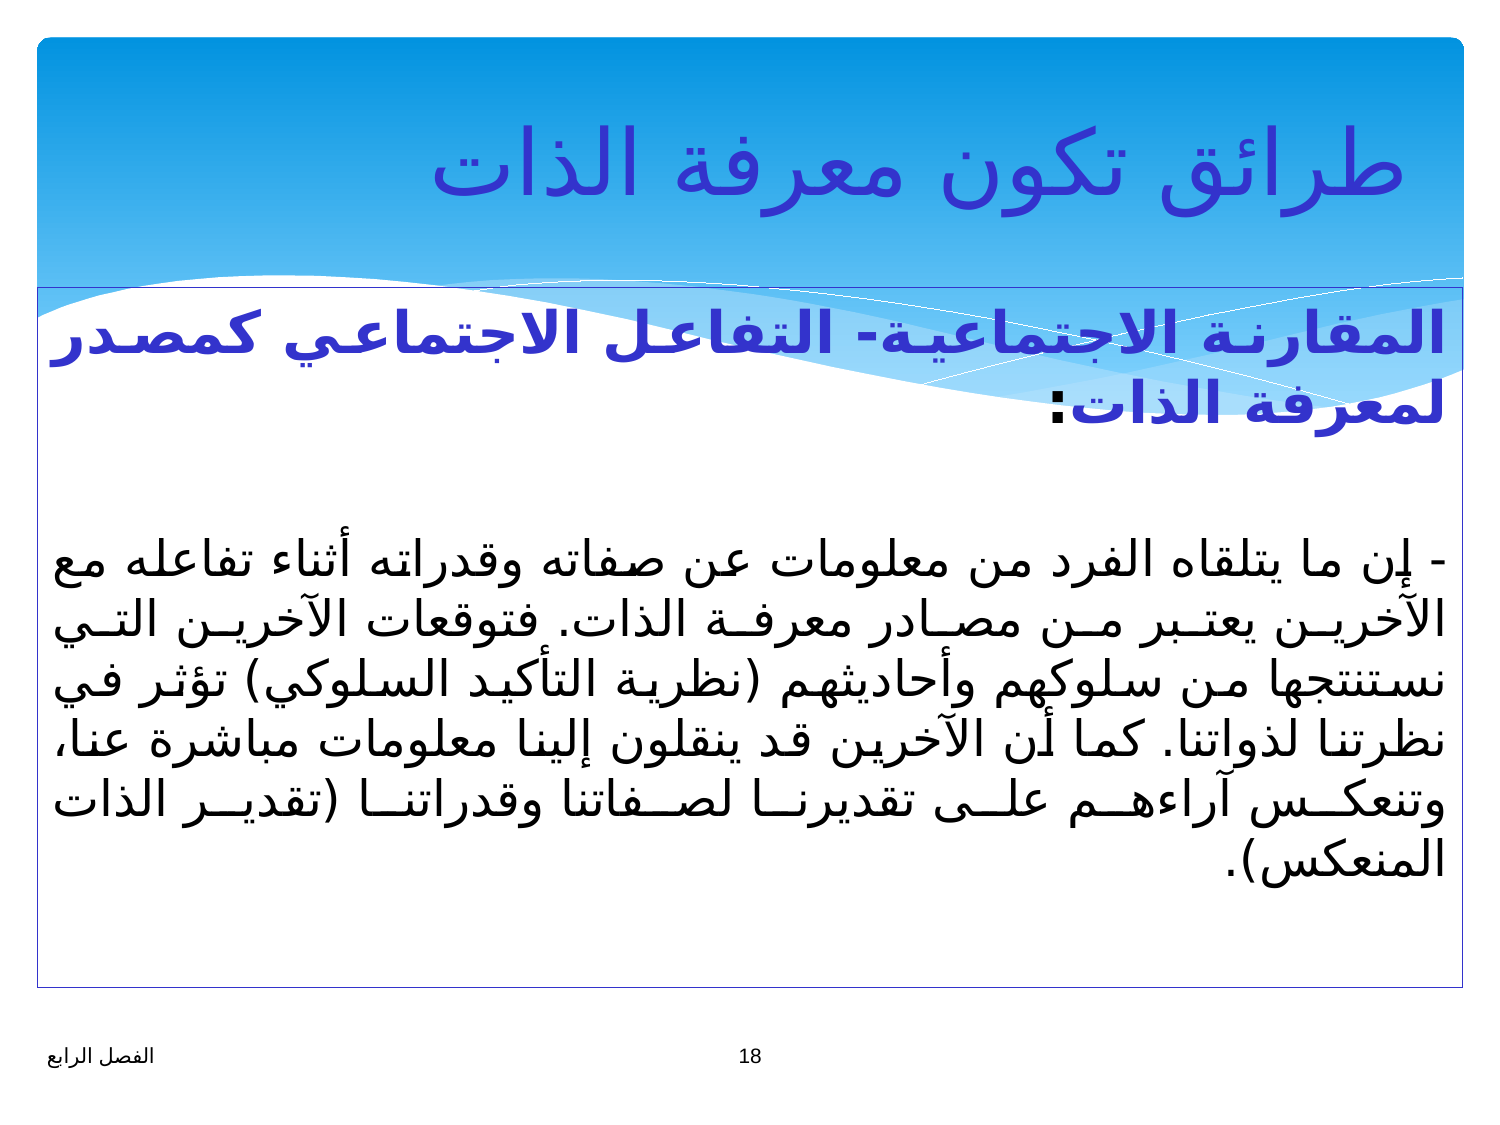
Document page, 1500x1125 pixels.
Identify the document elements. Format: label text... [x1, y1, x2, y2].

title طرائق تكون معرفة الذات [75, 55, 1425, 261]
list المقارنة الاجتماعية- التفاعل الاجتماعي كمصدر لمعرفة الذات: - إن ما يتلقاه الفرد من معلومات عن صفاته وقدراته أثناء تفاعله مع الآخرين يعتبر من مصادر معرفة الذات. فتوقعات الآخرين التي نستنتجها من سلوكهم وأحاديثهم (نظرية التأكيد السلوكي) تؤثر في نظرتنا لذواتنا. كما أن الآخرين قد ينقلون إلينا معلومات مباشرة عنا، وتنعكس آراءهم على تقديرنا لصفاتنا وقدراتنا (تقدير الذات المنعكس). [37, 287, 1463, 988]
footer الفصل الرابع [31, 1025, 653, 1086]
slide_number 18 [654, 1025, 846, 1086]
